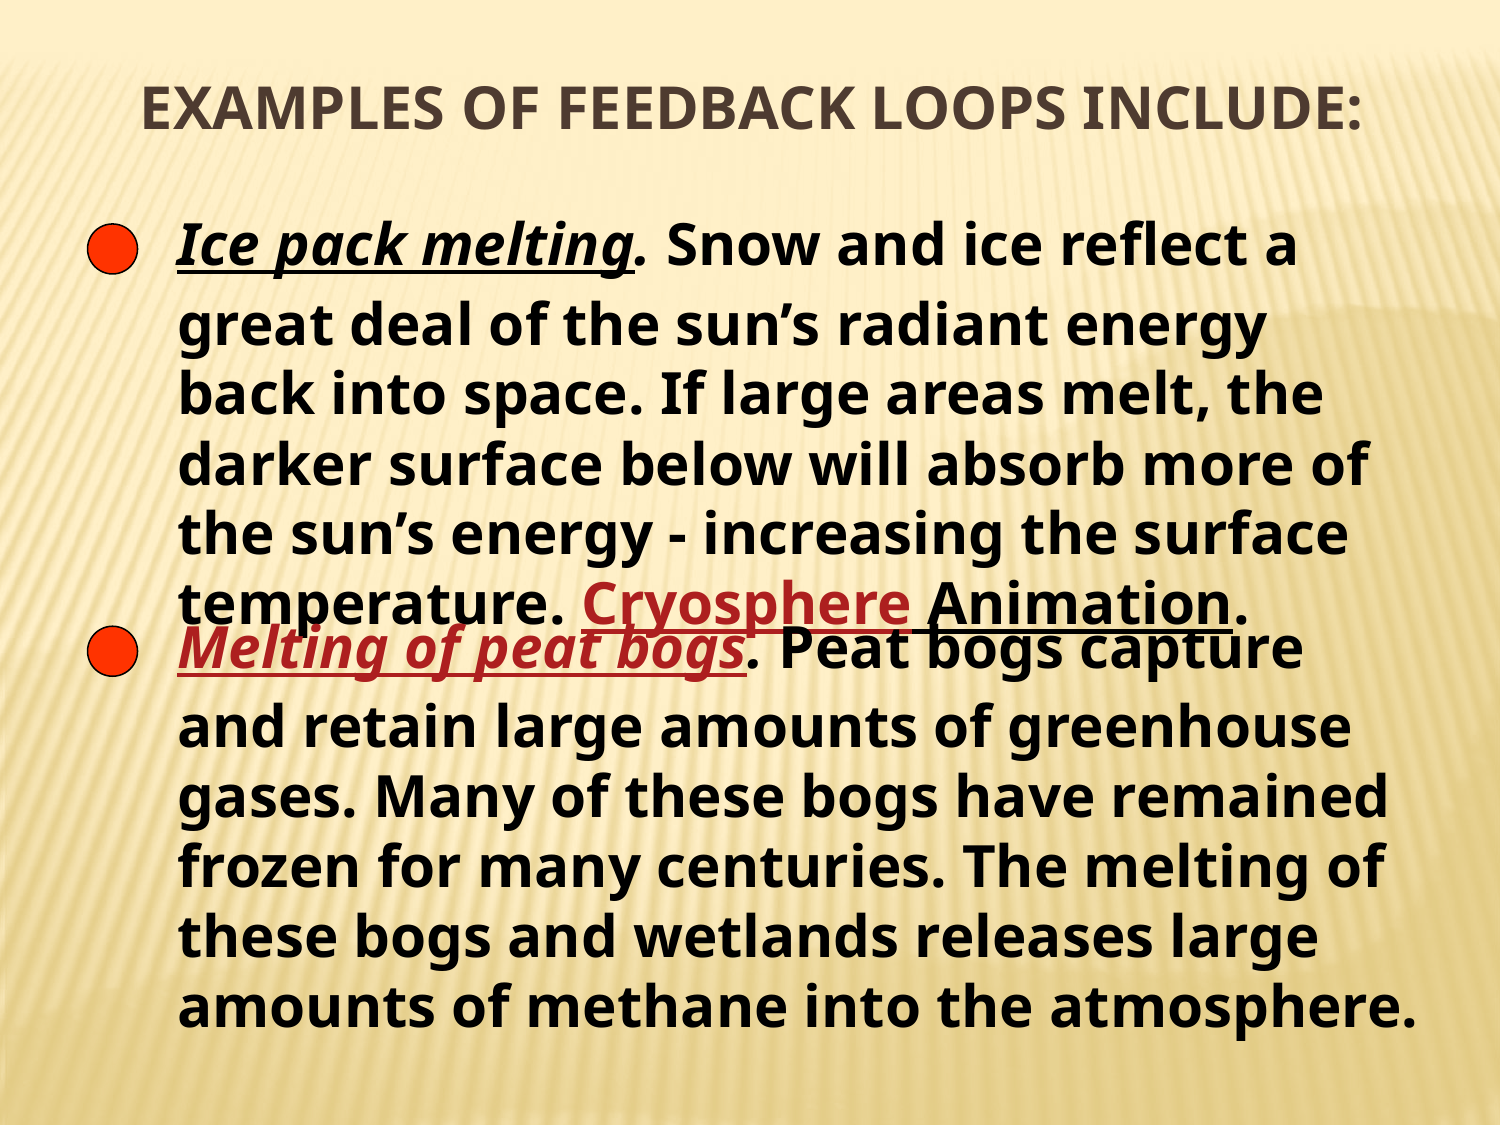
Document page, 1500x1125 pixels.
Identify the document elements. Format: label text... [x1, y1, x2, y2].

text_box Ice pack melting. Snow and ice reflect a great deal of the sun’s radiant energy back into space. If large areas melt, the darker surface below will absorb more of the sun’s energy - increasing the surface temperature. Cryosphere Animation. [162, 199, 1425, 602]
text_box Melting of peat bogs. Peat bogs capture and retain large amounts of greenhouse gases. Many of these bogs have remained frozen for many centuries. The melting of these bogs and wetlands releases large amounts of methane into the atmosphere. [162, 602, 1438, 1047]
text_box [87, 223, 138, 274]
text_box Examples of feedback loops include: [124, 62, 1400, 150]
text_box [87, 626, 138, 677]
